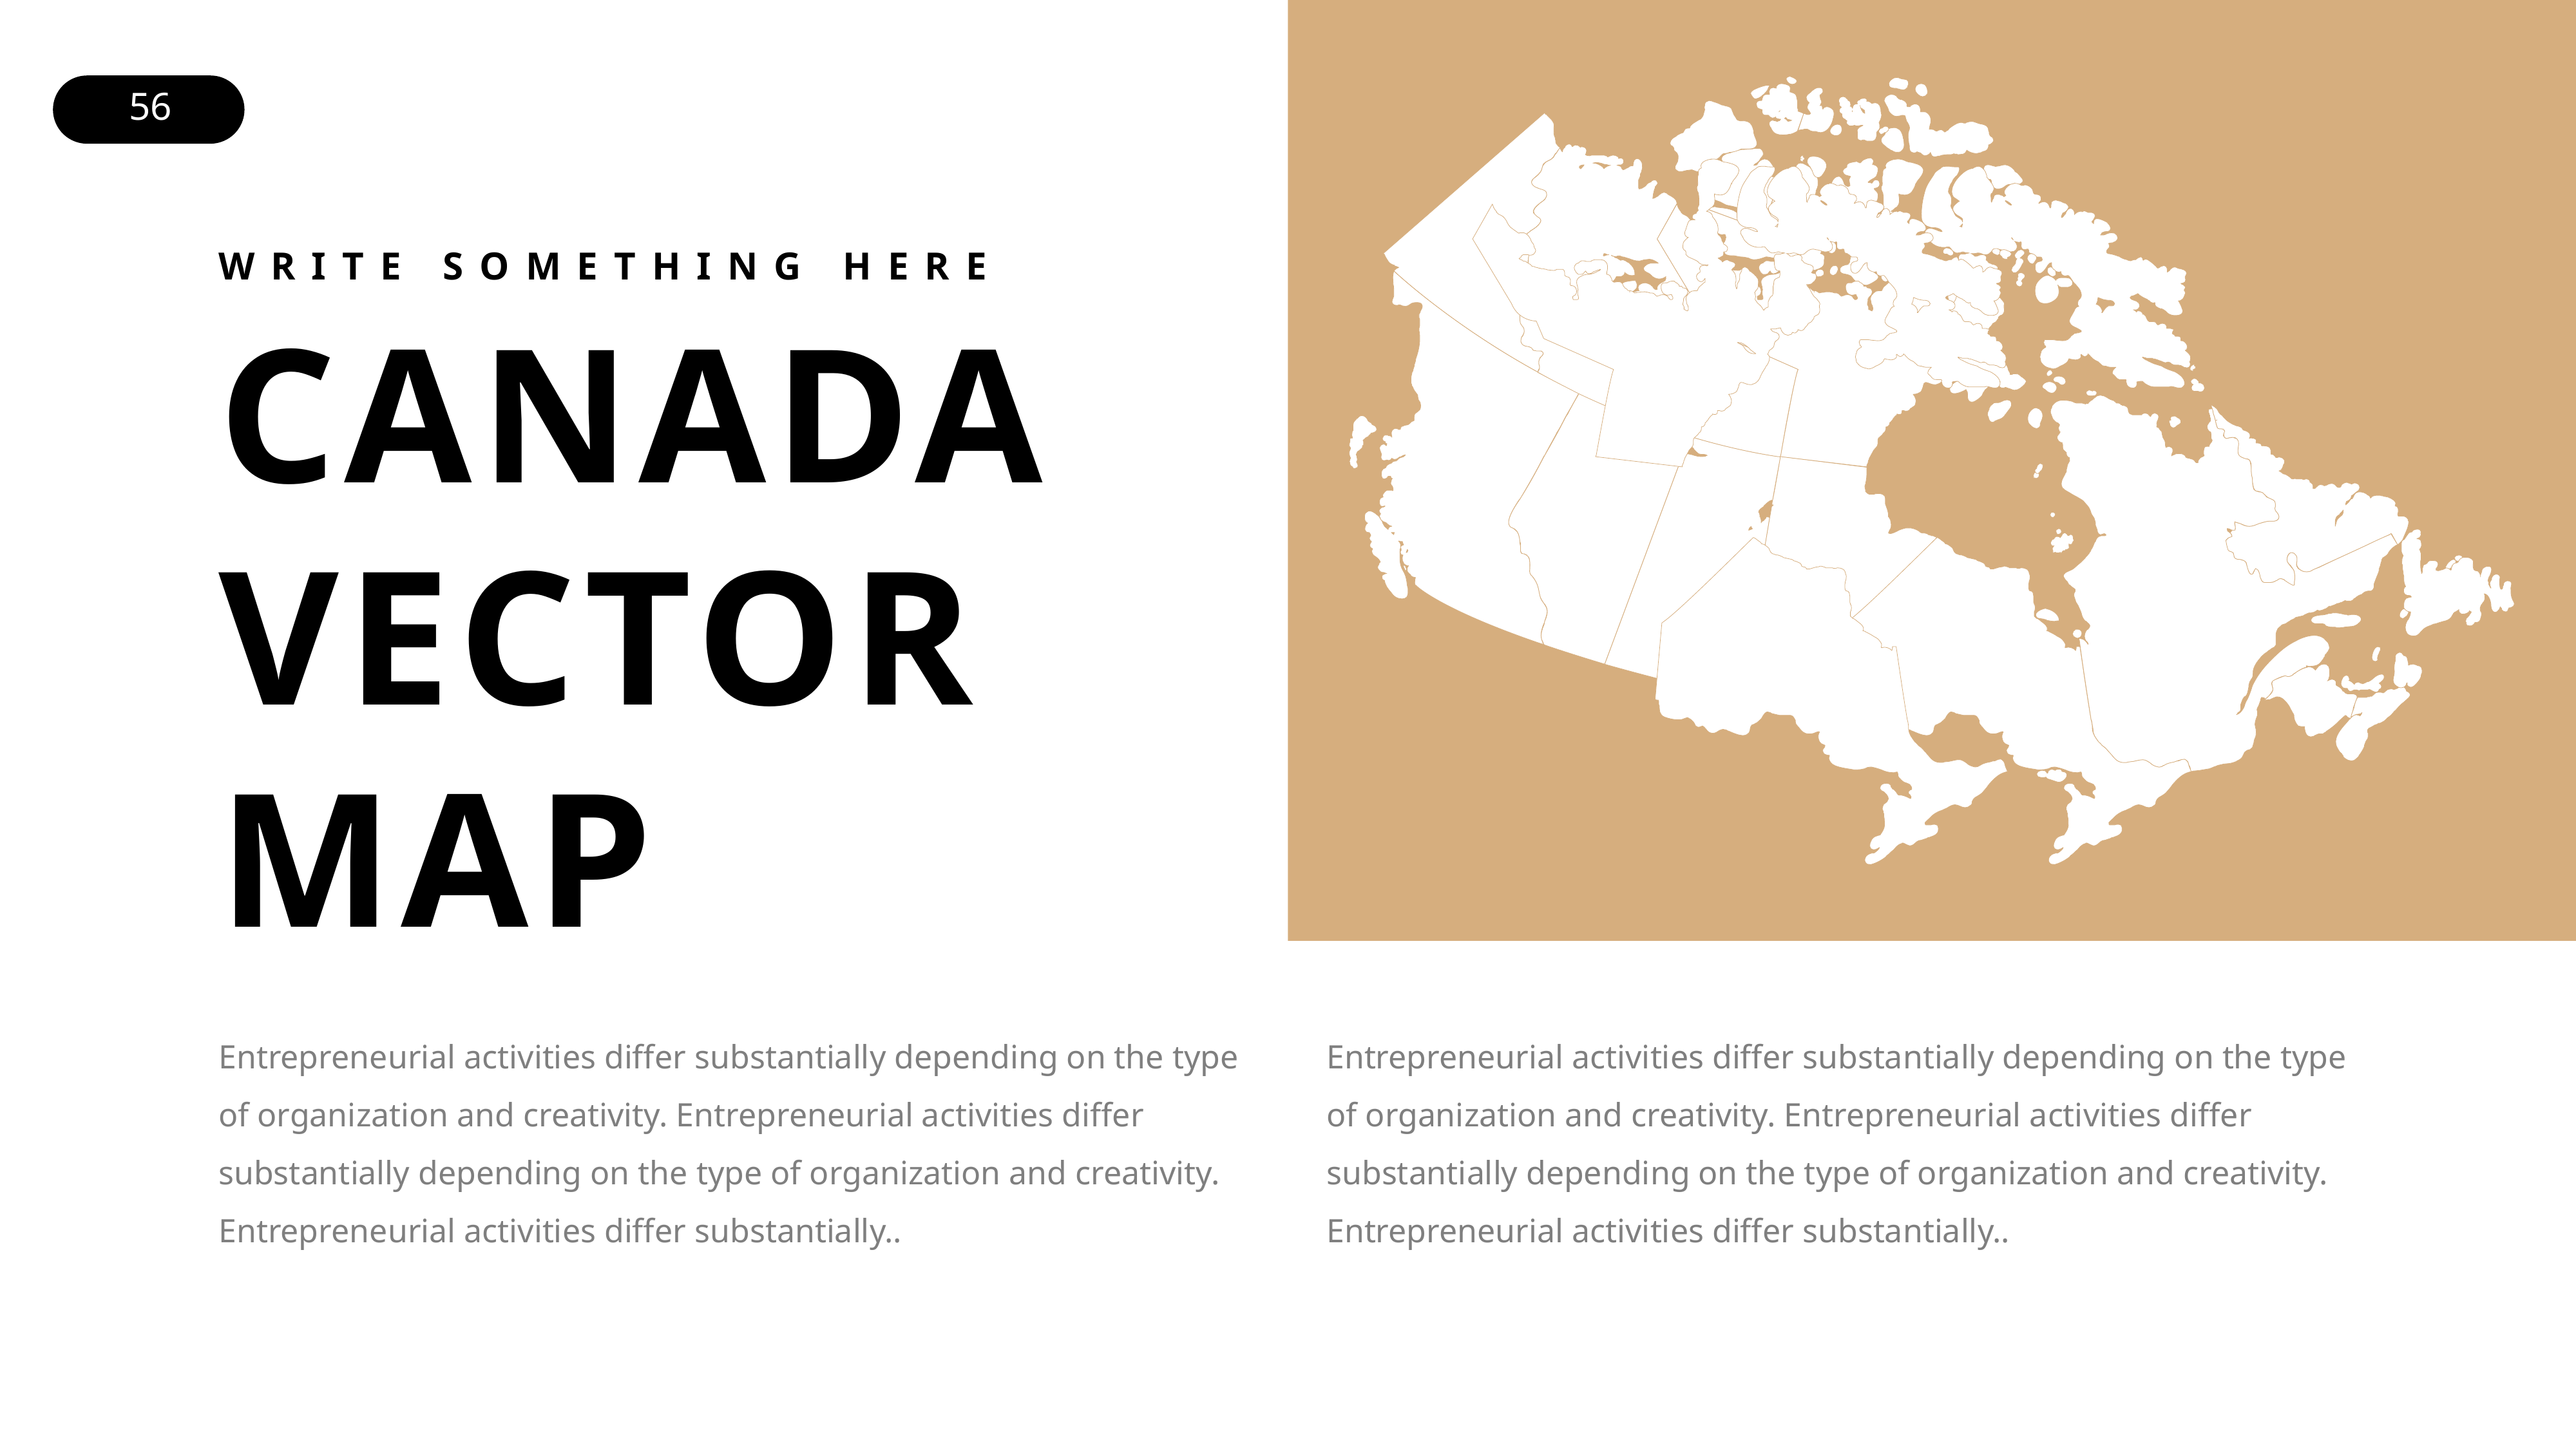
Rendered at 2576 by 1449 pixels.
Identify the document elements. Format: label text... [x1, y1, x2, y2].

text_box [1348, 76, 2515, 865]
text_box WRITE SOMETHING HERE [209, 214, 1081, 292]
text_box CANADA VECTOR MAP [209, 292, 1324, 969]
text_box Entrepreneurial activities differ substantially depending on the type of organization and creativity. Entrepreneurial activities differ substantially depending on the type of organization and creativity. Entrepreneurial activities differ substantially.. [209, 1012, 1257, 1255]
text_box Entrepreneurial activities differ substantially depending on the type of organization and creativity. Entrepreneurial activities differ substantially depending on the type of organization and creativity. Entrepreneurial activities differ substantially.. [1317, 1012, 2365, 1255]
text_box [1287, 0, 2576, 942]
